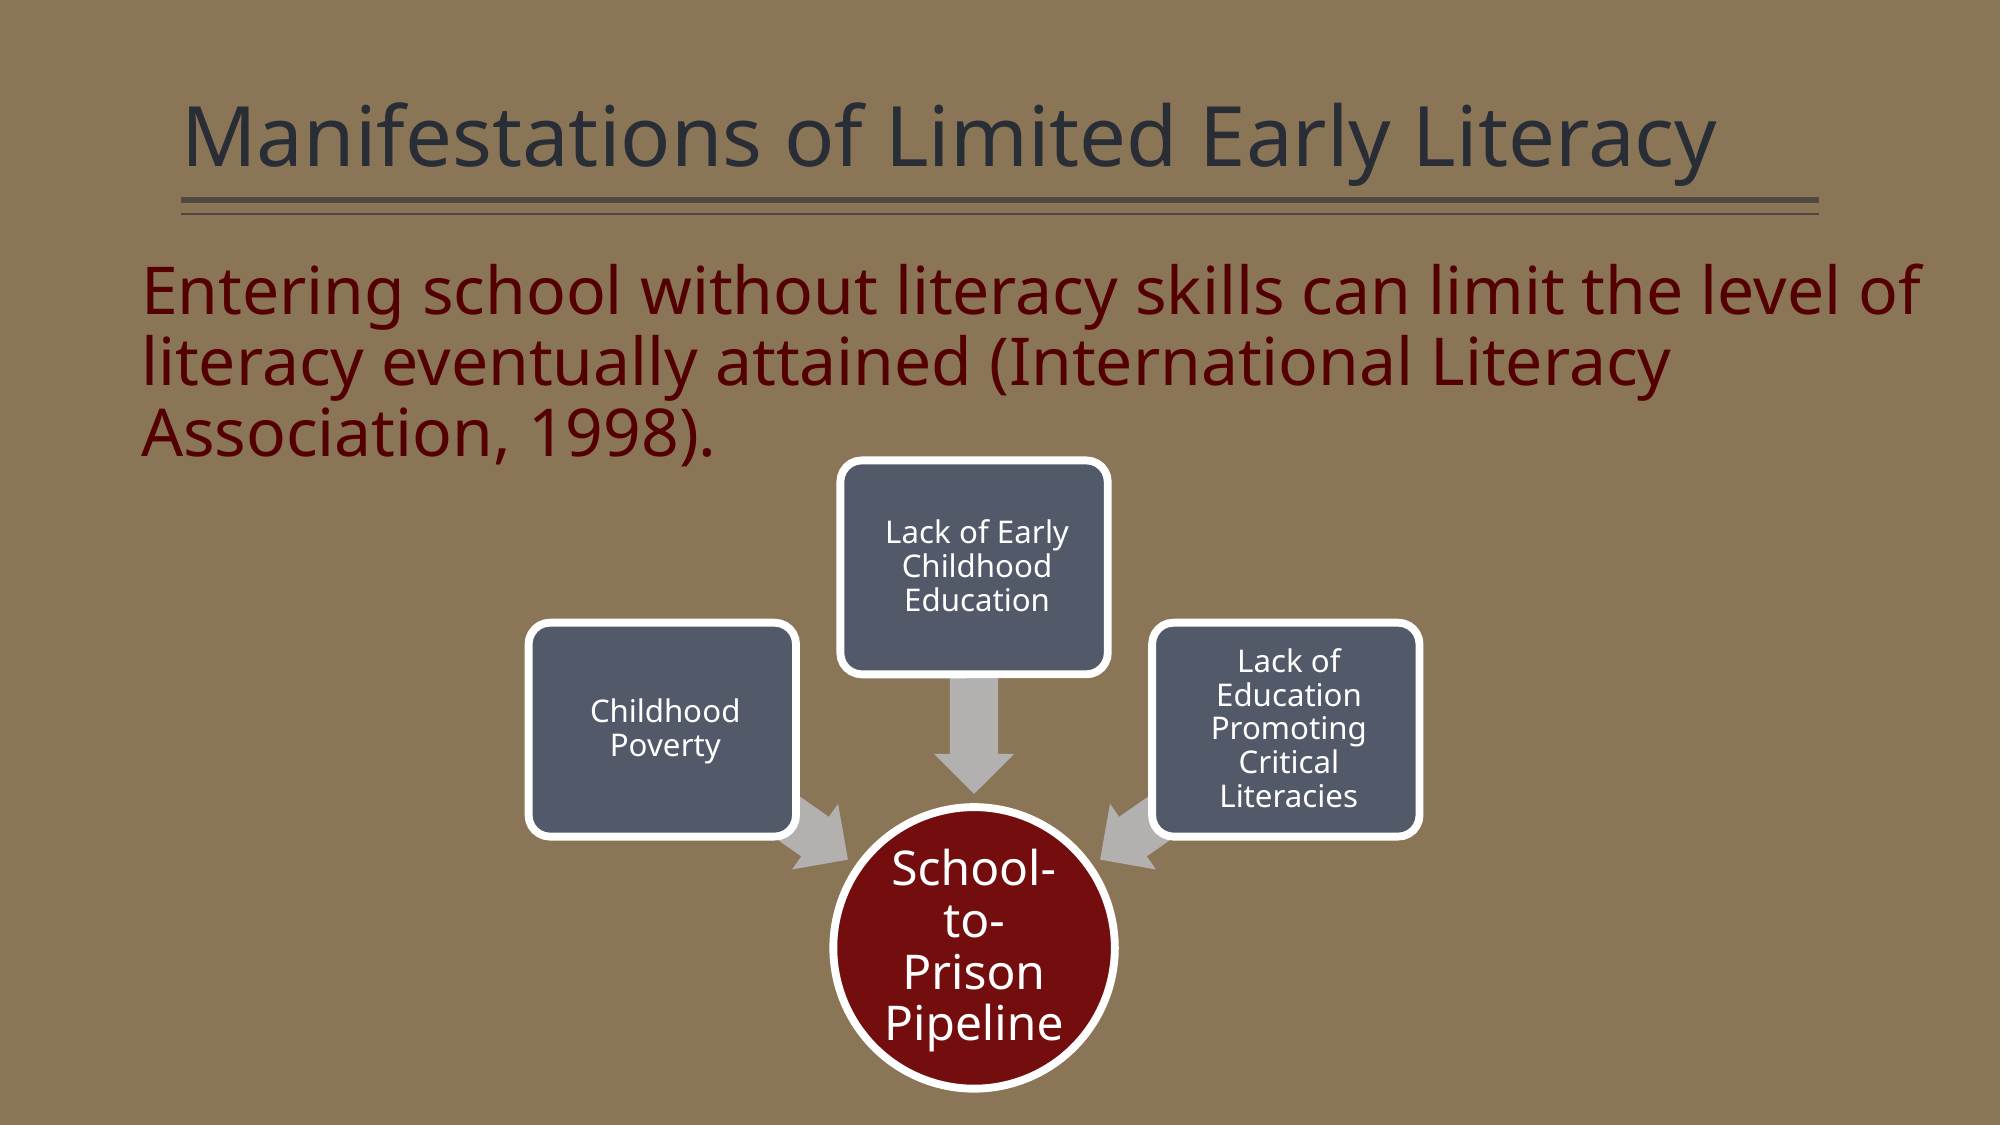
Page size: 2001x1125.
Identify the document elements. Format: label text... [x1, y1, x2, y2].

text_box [527, 445, 1420, 1104]
list Entering school without literacy skills can limit the level of literacy eventually attained (International Literacy Association, 1998). [141, 249, 1933, 480]
title Manifestations of Limited Early Literacy [181, 12, 1819, 193]
